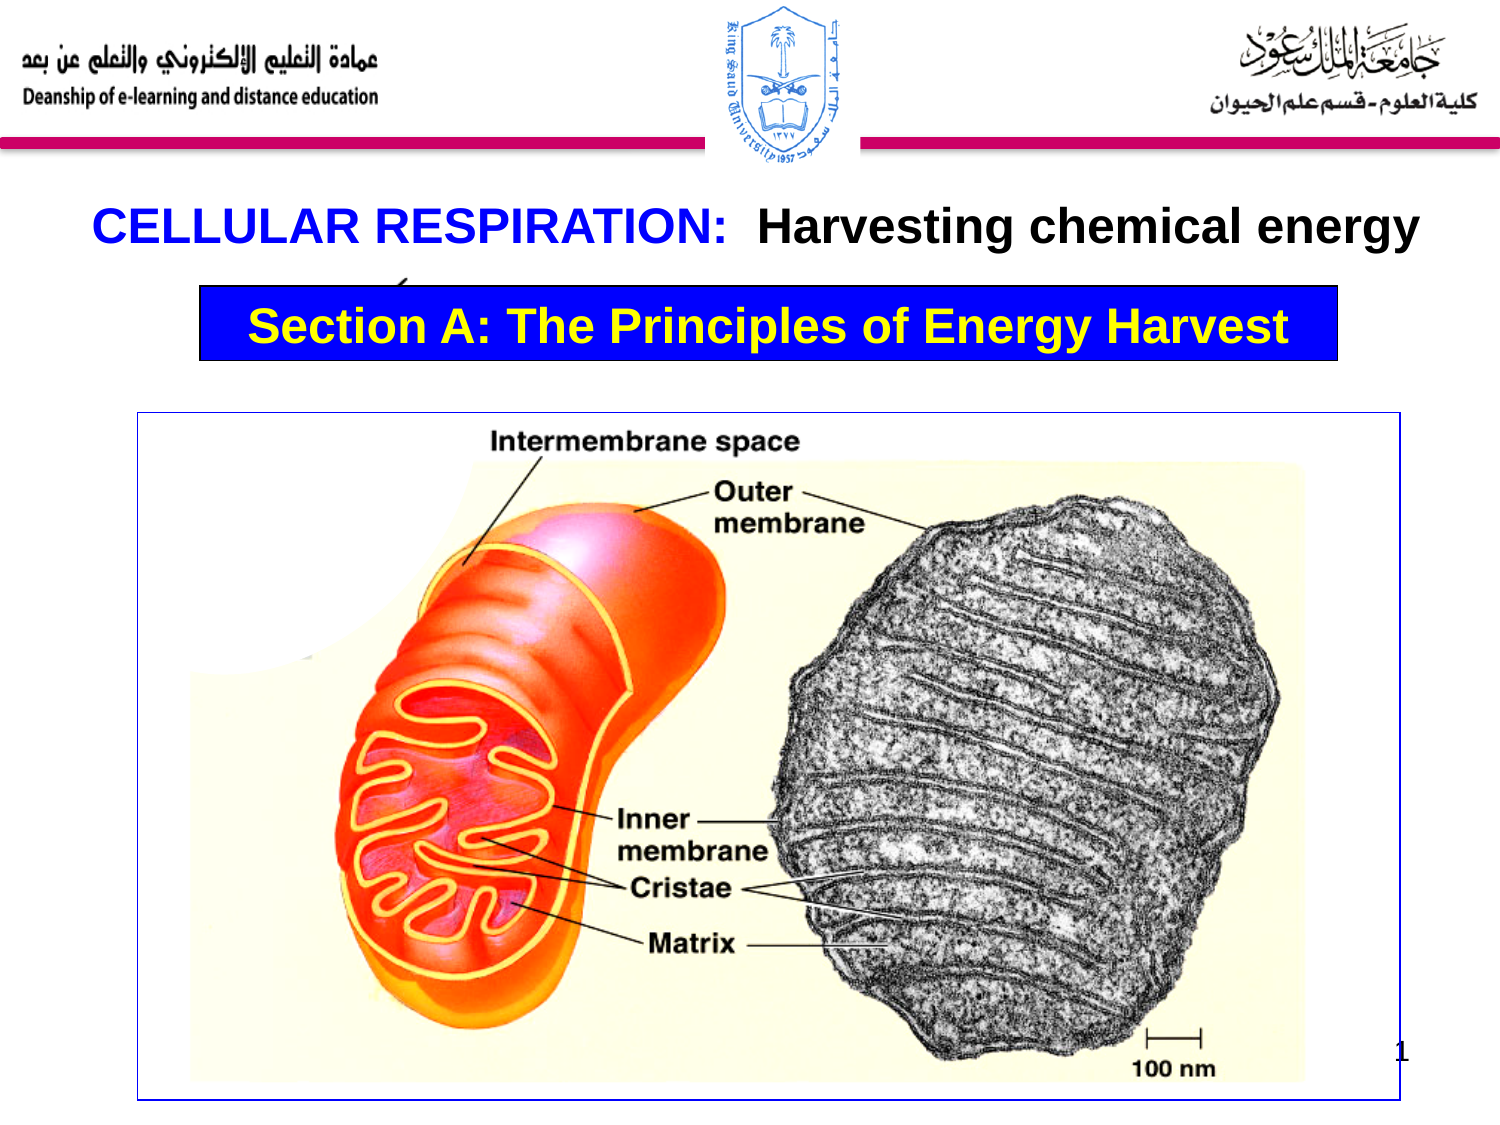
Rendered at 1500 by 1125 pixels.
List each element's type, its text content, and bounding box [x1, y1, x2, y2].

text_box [112, 265, 1323, 1088]
text_box CELLULAR RESPIRATION: Harvesting chemical energy [62, 185, 1450, 261]
text_box Section A: The Principles of Energy Harvest [1326, 285, 1338, 361]
text_box [137, 412, 1400, 1100]
slide_number 1 [1074, 1024, 1426, 1103]
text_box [0, 0, 1500, 168]
